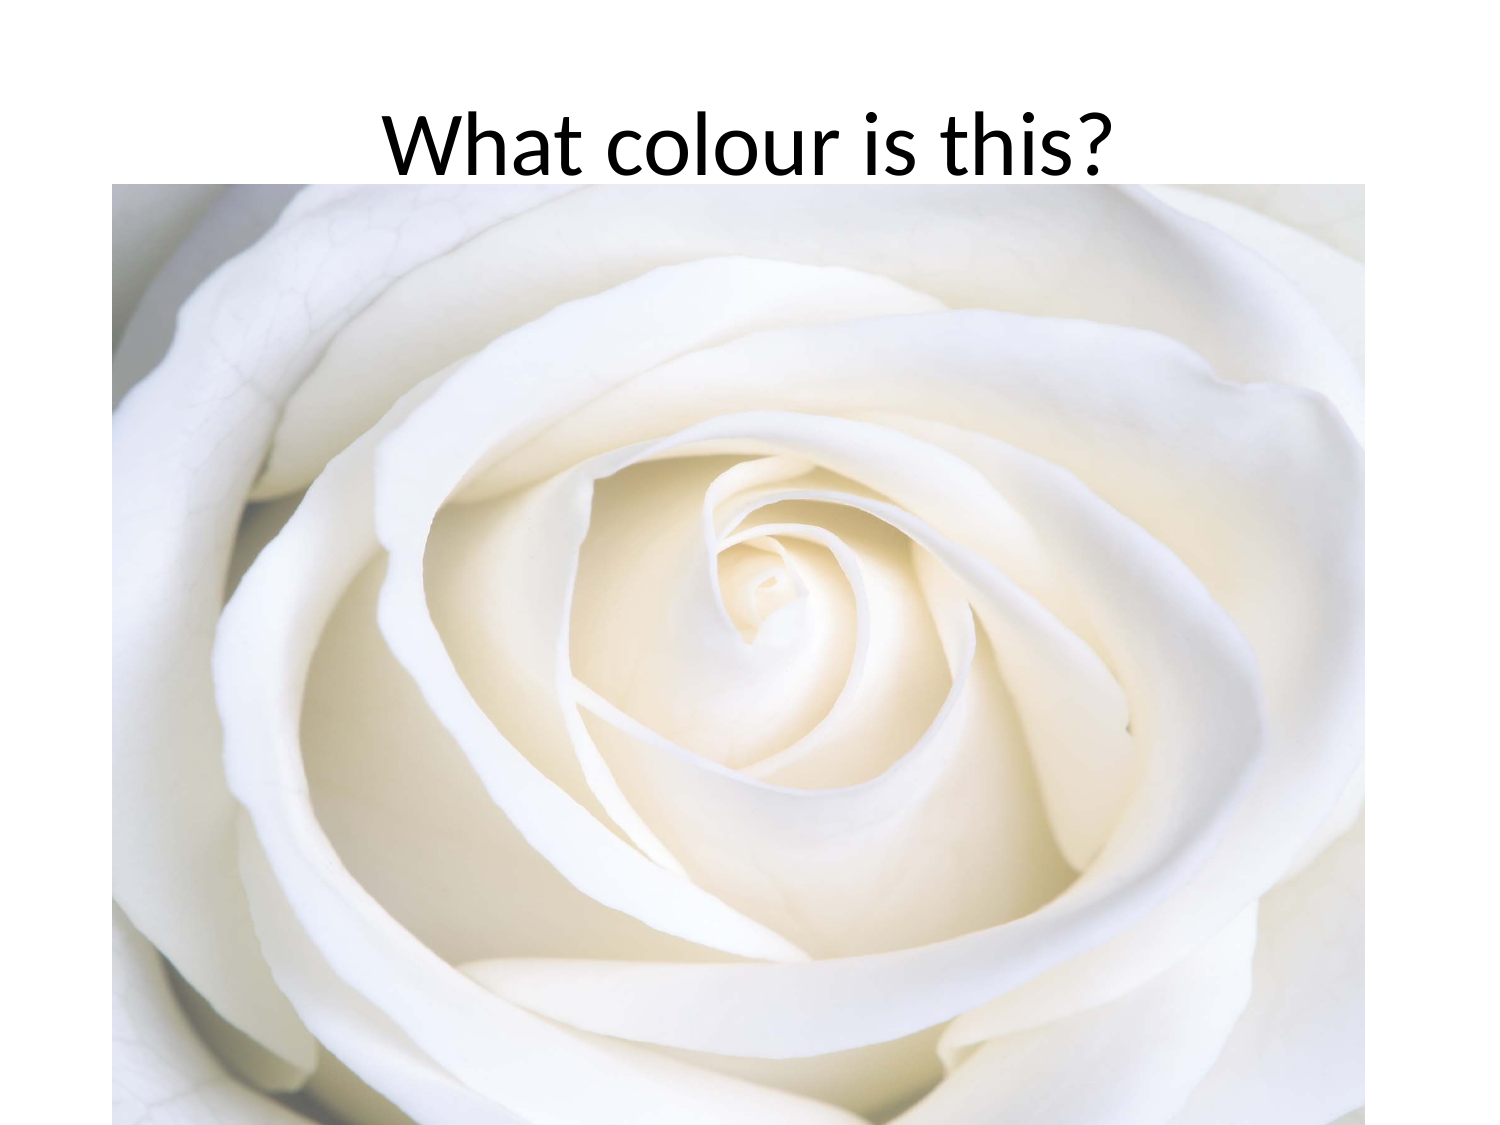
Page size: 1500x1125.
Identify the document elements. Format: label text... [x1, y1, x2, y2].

picture [111, 184, 1365, 1125]
title What colour is this? [75, 45, 1425, 233]
